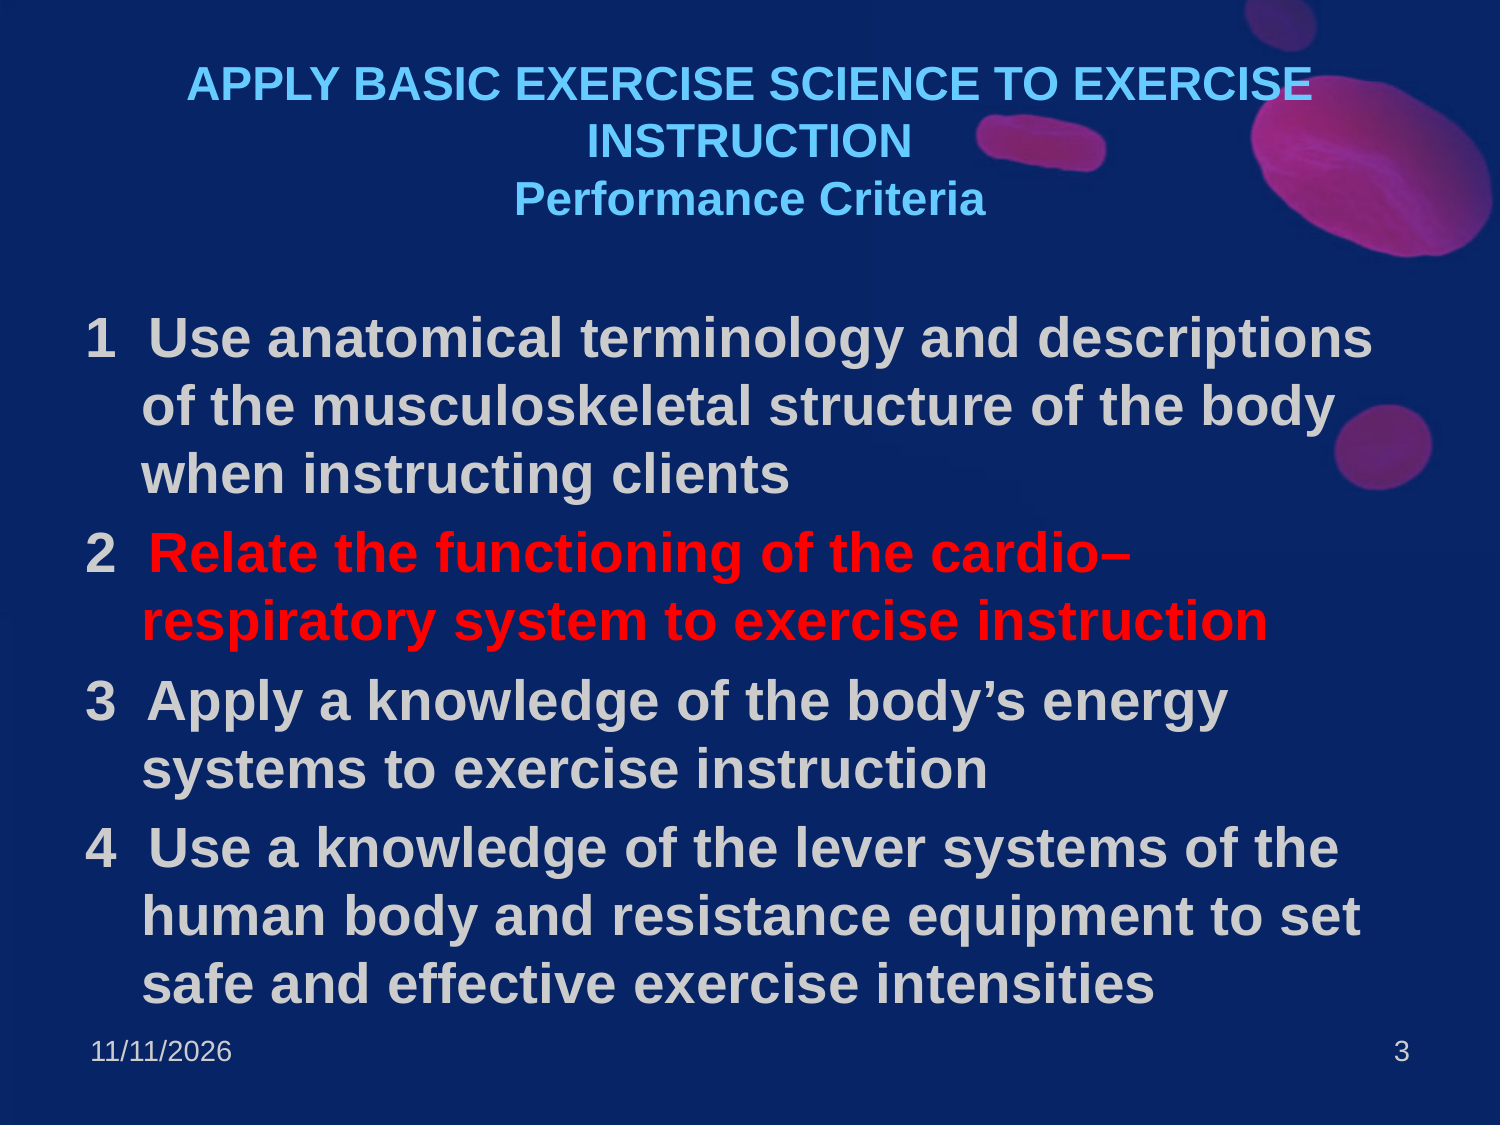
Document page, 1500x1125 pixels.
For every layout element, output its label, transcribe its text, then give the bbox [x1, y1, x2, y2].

slide_number 3 [1074, 1024, 1426, 1103]
title APPLY BASIC EXERCISE SCIENCE TO EXERCISE INSTRUCTION Performance Criteria [74, 44, 1426, 233]
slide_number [74, 1024, 426, 1103]
picture [0, 0, 1500, 1125]
list 1 Use anatomical terminology and descriptions of the musculoskeletal structure of the body when instructing clients 2 Relate the functioning of the cardio–respiratory system to exercise instruction 3 Apply a knowledge of the body’s energy systems to exercise instruction 4 Use a knowledge of the lever systems of the human body and resistance equipment to set safe and effective exercise intensities [70, 292, 1421, 1036]
